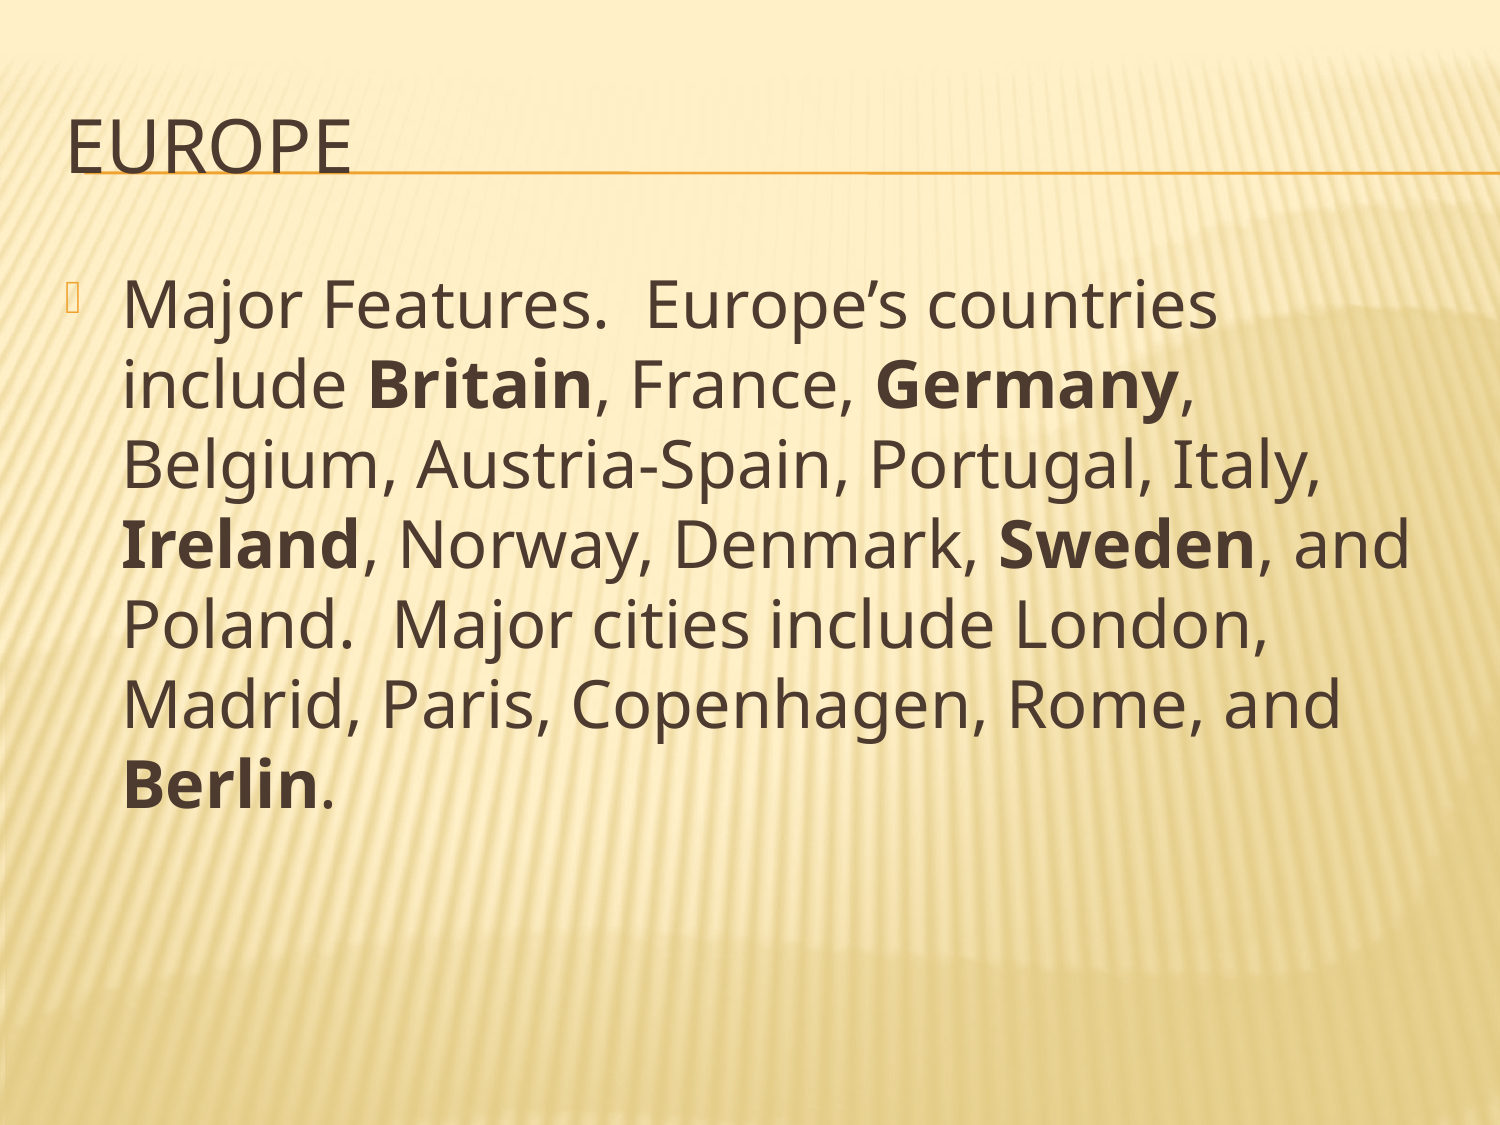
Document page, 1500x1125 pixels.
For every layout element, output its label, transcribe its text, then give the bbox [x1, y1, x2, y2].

list Major Features. Europe’s countries include Britain, France, Germany, Belgium, Austria-Spain, Portugal, Italy, Ireland, Norway, Denmark, Sweden, and Poland. Major cities include London, Madrid, Paris, Copenhagen, Rome, and Berlin. [50, 254, 1475, 998]
title Europe [50, 75, 1475, 213]
